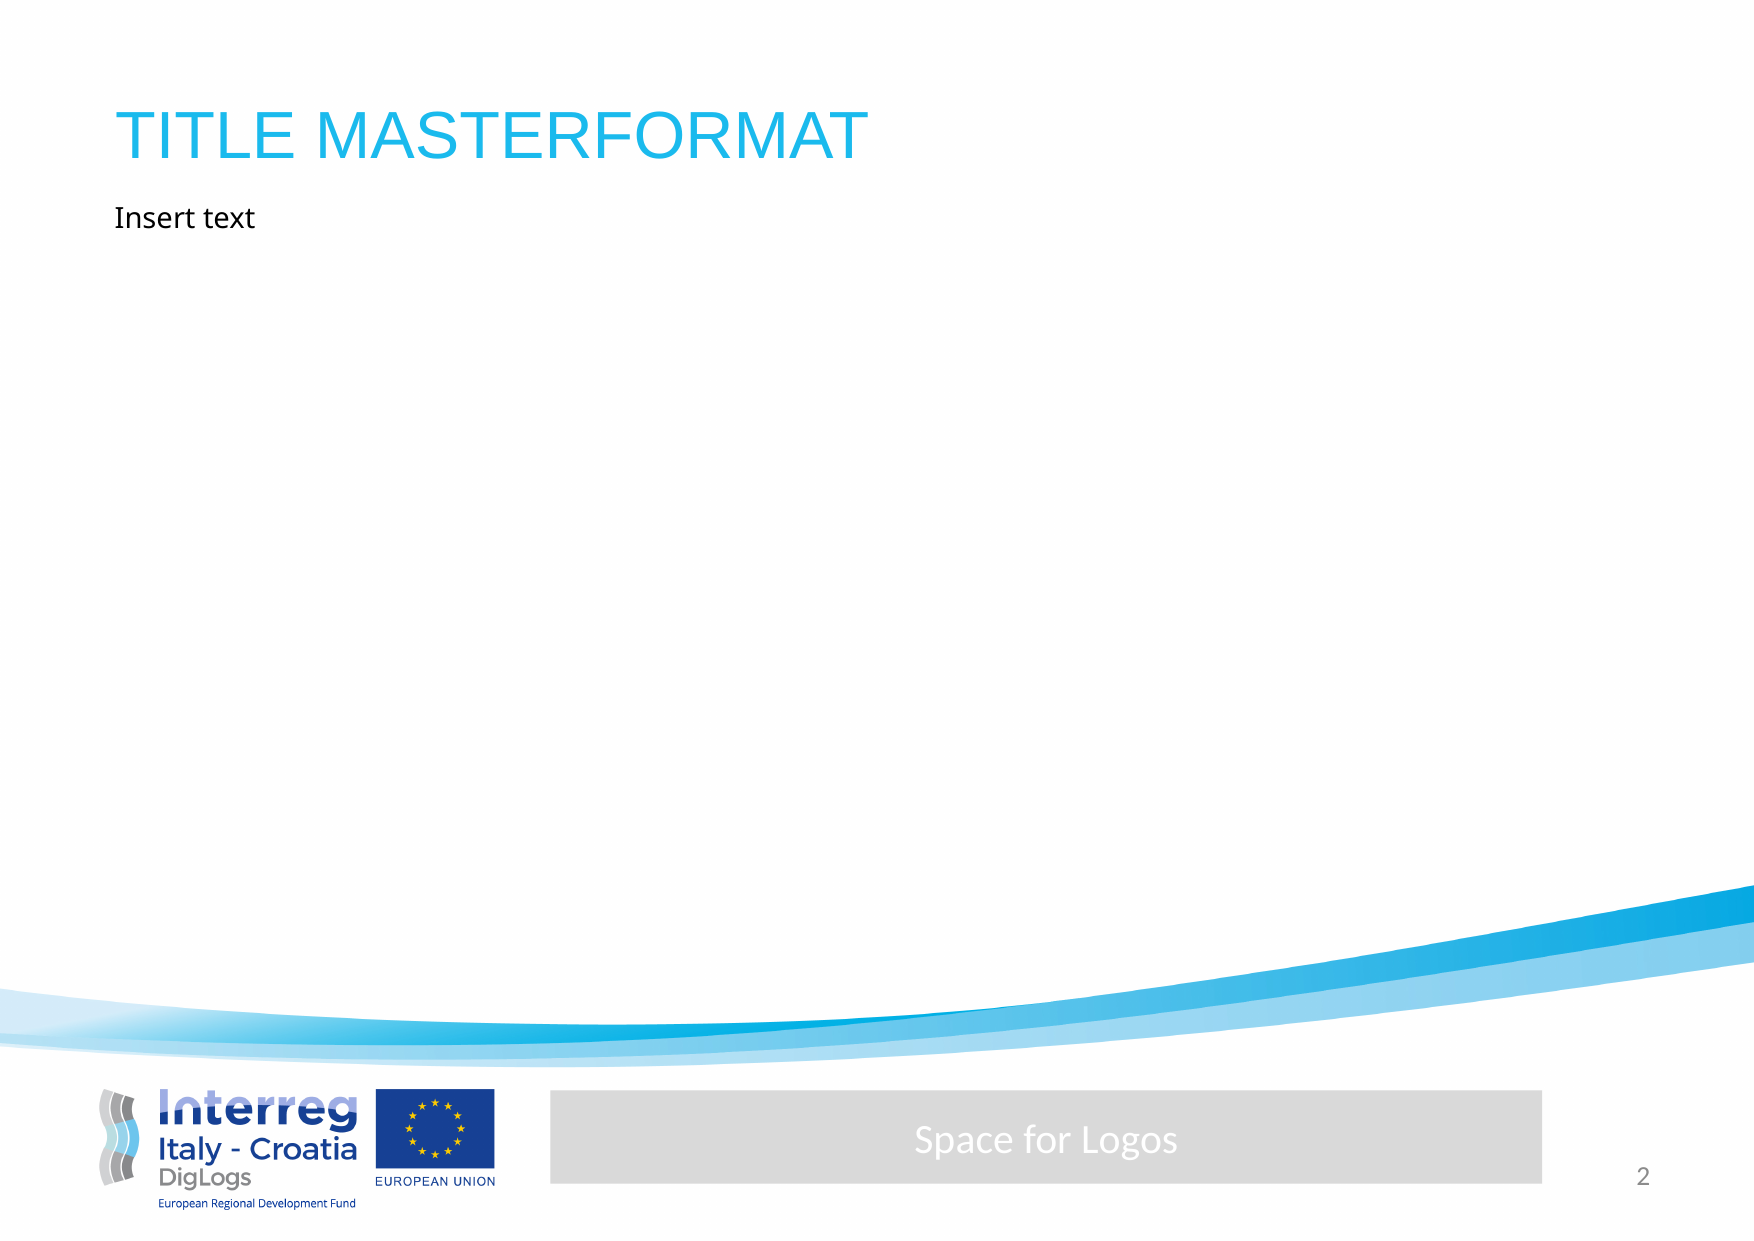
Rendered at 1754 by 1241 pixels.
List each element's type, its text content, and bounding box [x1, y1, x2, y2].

text_box TITLE MASTERFORMAT [97, 83, 1656, 181]
text_box Space for Logos [549, 1089, 1543, 1185]
text_box Insert text [99, 191, 1658, 851]
picture [0, 0, 1754, 1241]
slide_number 2 [1607, 1141, 1666, 1208]
